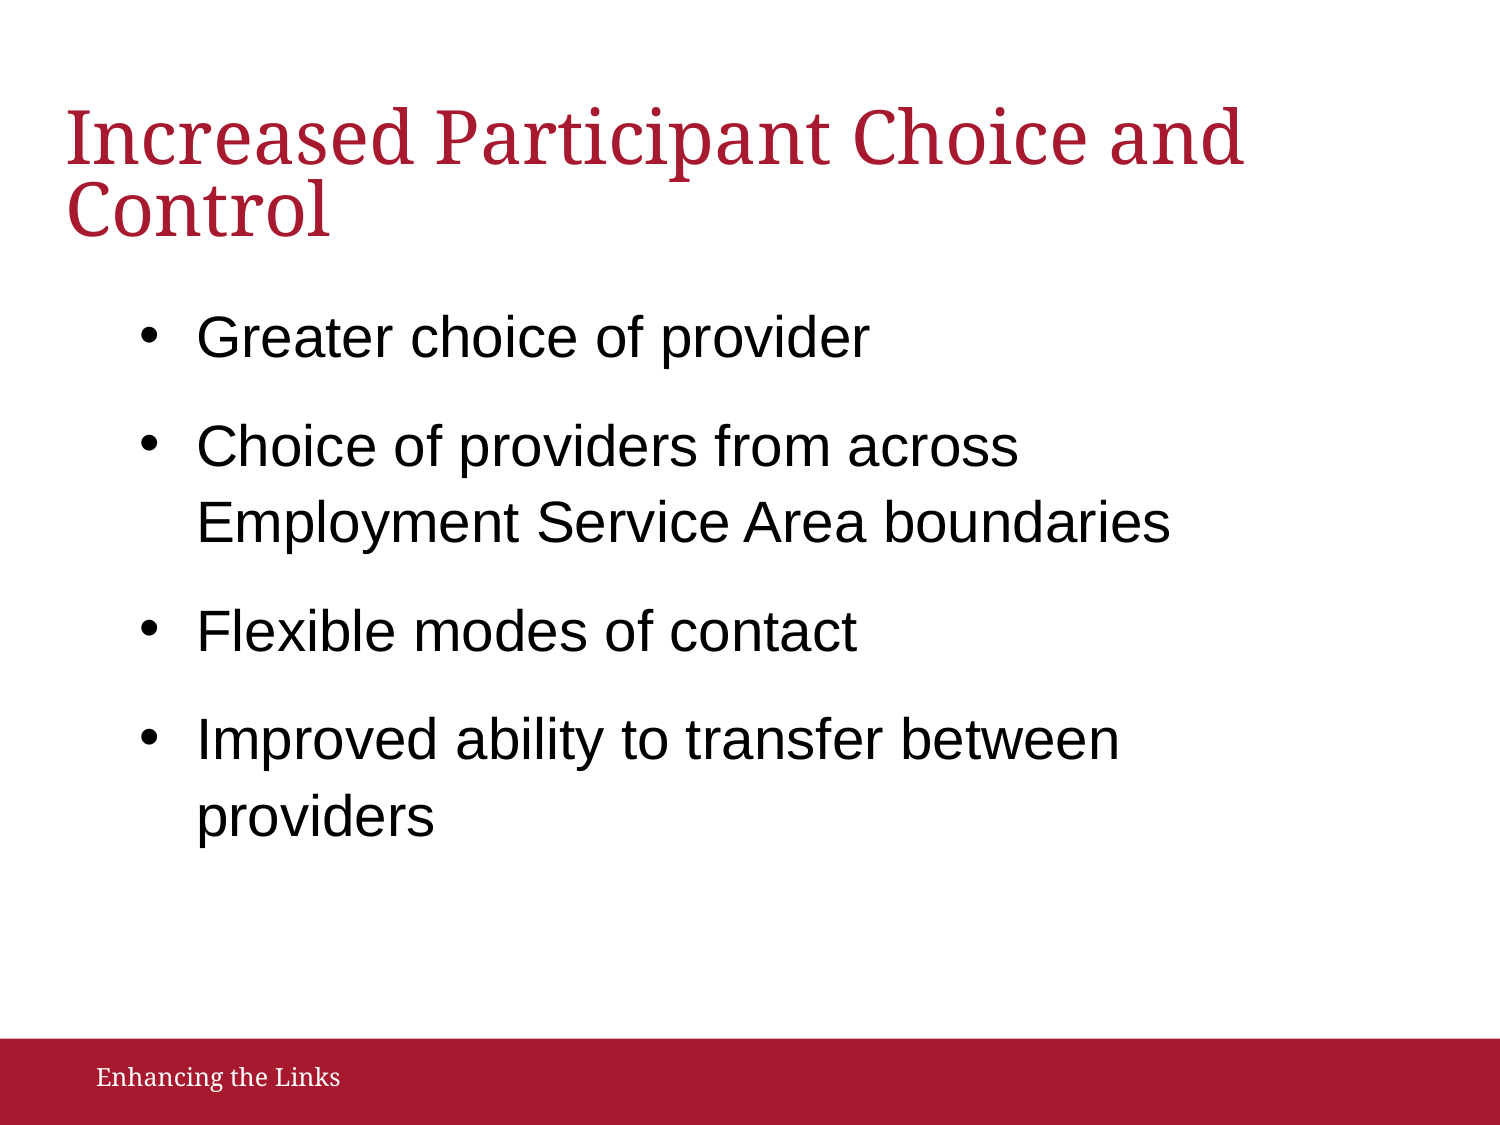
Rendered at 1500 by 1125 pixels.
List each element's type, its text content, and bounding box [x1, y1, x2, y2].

list Greater choice of provider Choice of providers from across Employment Service Area boundaries Flexible modes of contact Improved ability to transfer between providers [96, 292, 1337, 1049]
footer Enhancing the Links [96, 1048, 1164, 1109]
title Increased Participant Choice and Control [64, 106, 1436, 202]
